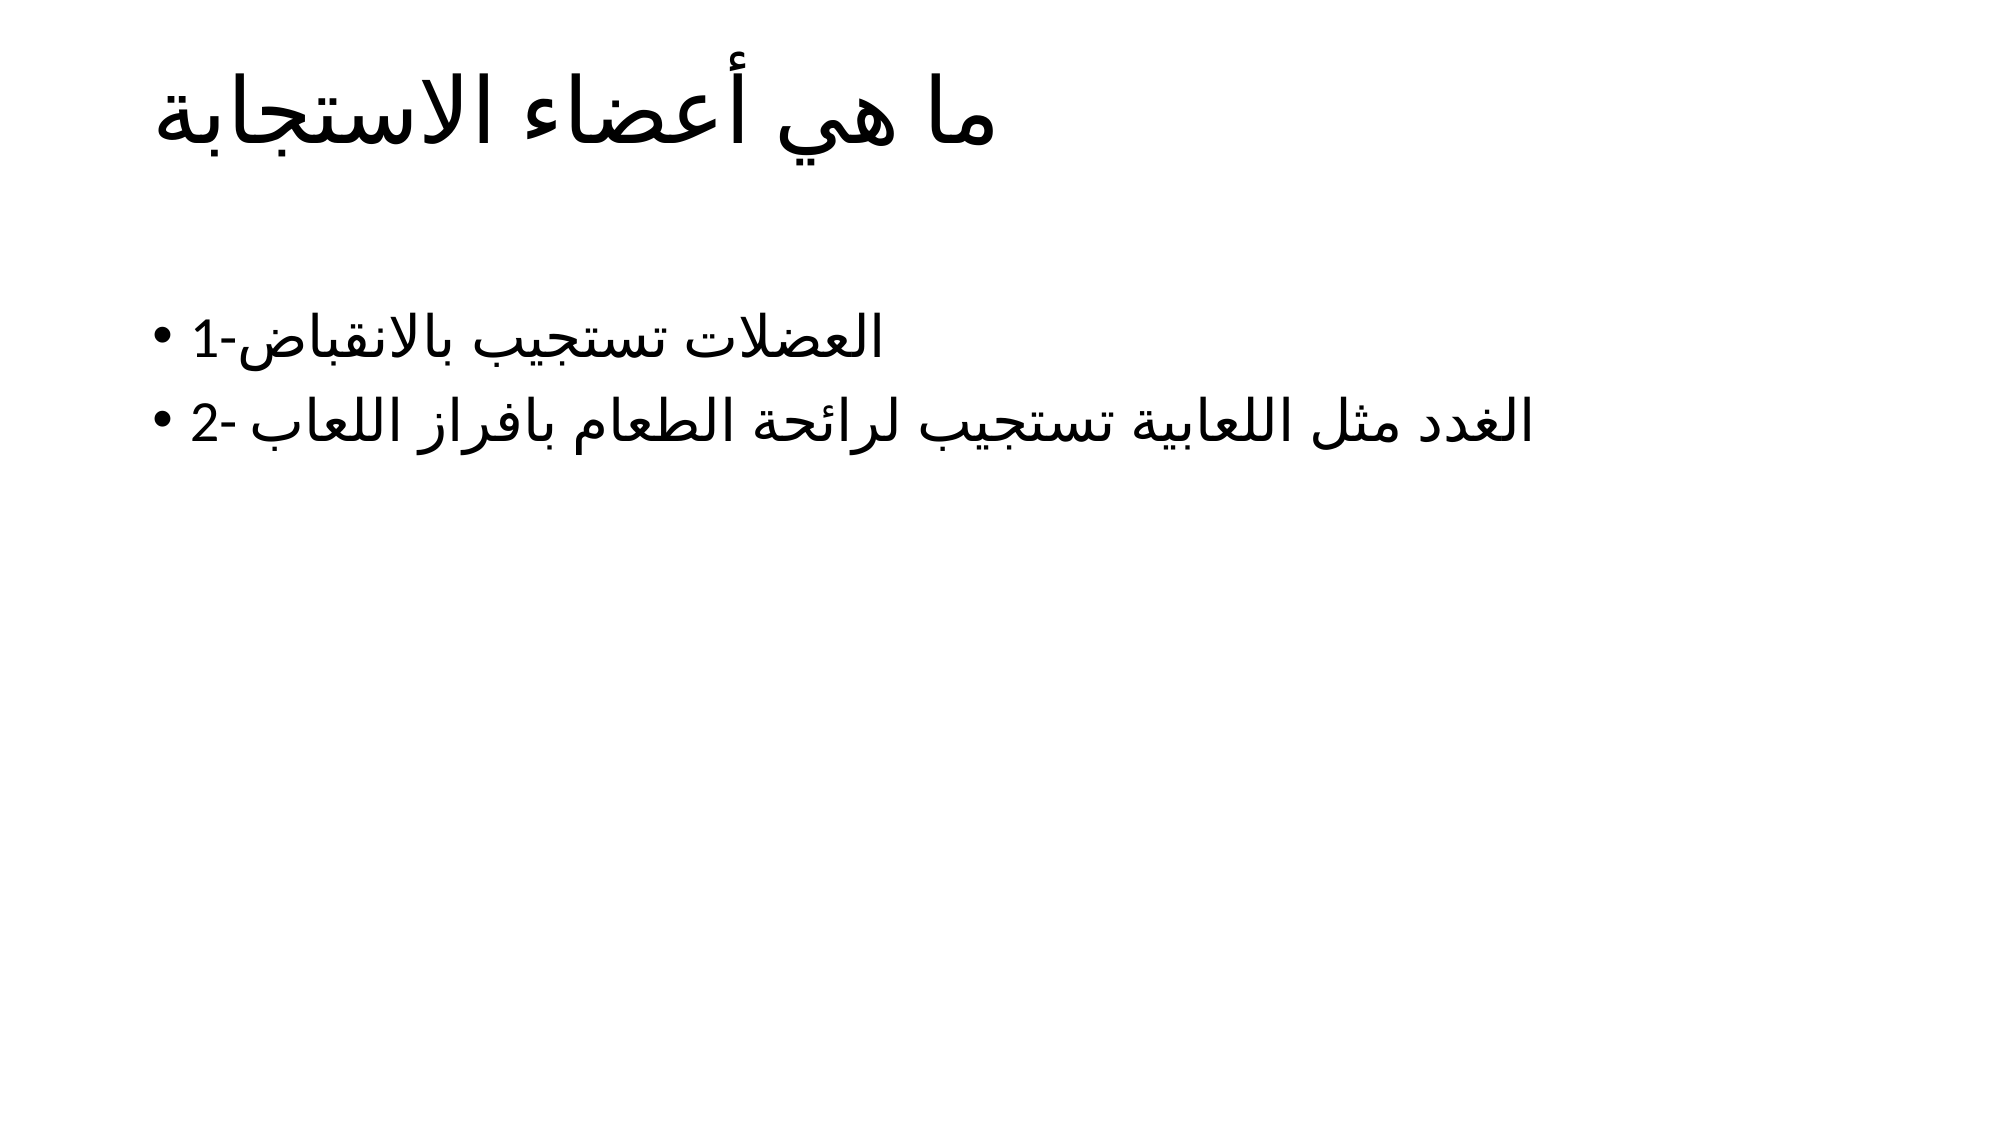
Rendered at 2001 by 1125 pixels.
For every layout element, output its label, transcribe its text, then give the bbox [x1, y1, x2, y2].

title ما هي أعضاء الاستجابة [137, 59, 1863, 278]
list 1-العضلات تستجيب بالانقباض 2- الغدد مثل اللعابية تستجيب لرائحة الطعام بافراز اللعاب [137, 299, 1863, 1014]
